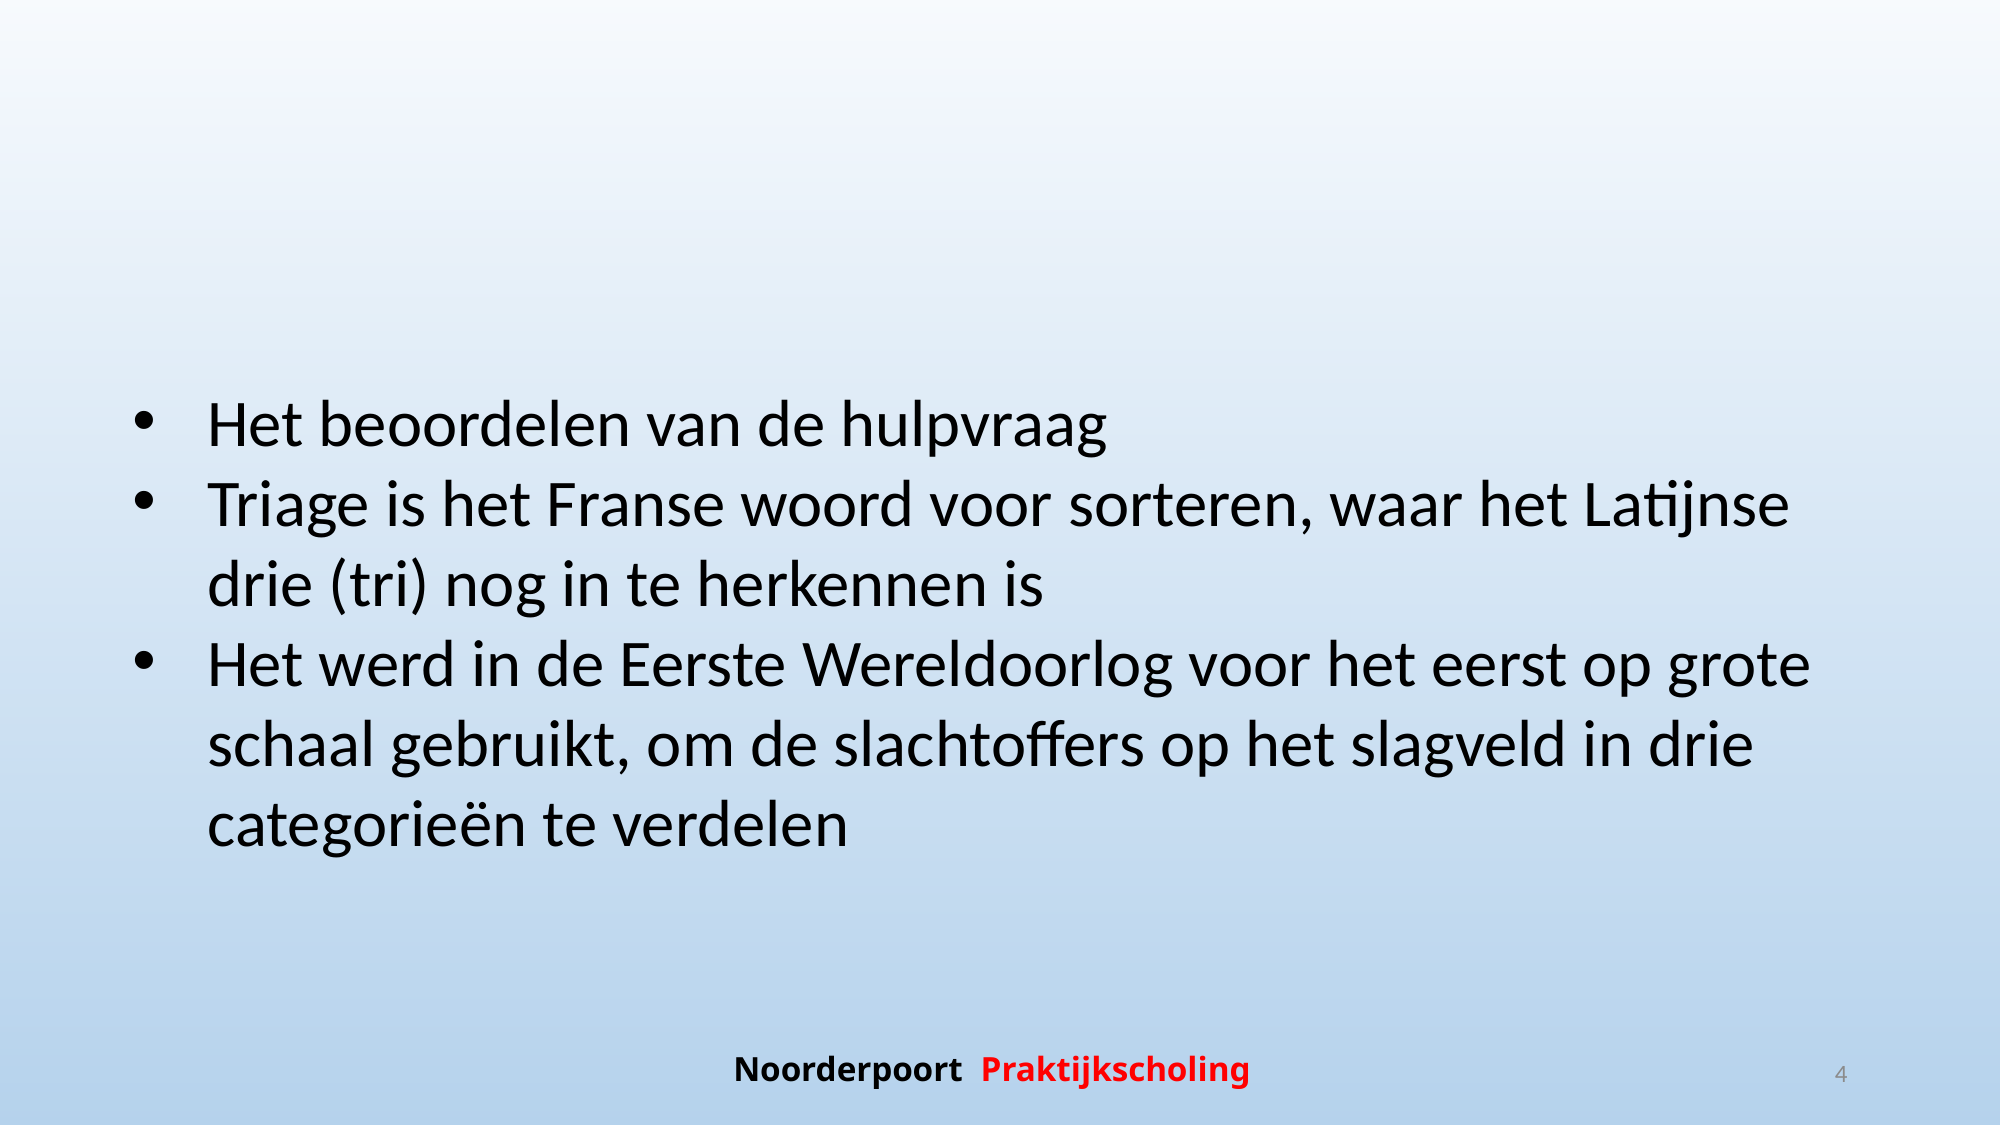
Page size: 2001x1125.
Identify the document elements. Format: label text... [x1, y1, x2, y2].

footer Noorderpoort Praktijkscholing [249, 1038, 1770, 1099]
text_box Het beoordelen van de hulpvraag Triage is het Franse woord voor sorteren, waar het Latijnse drie (tri) nog in te herkennen is Het werd in de Eerste Wereldoorlog voor het eerst op grote schaal gebruikt, om de slachtoffers op het slagveld in drie categorieën te verdelen [117, 372, 1908, 867]
slide_number 4 [1412, 1042, 1863, 1103]
